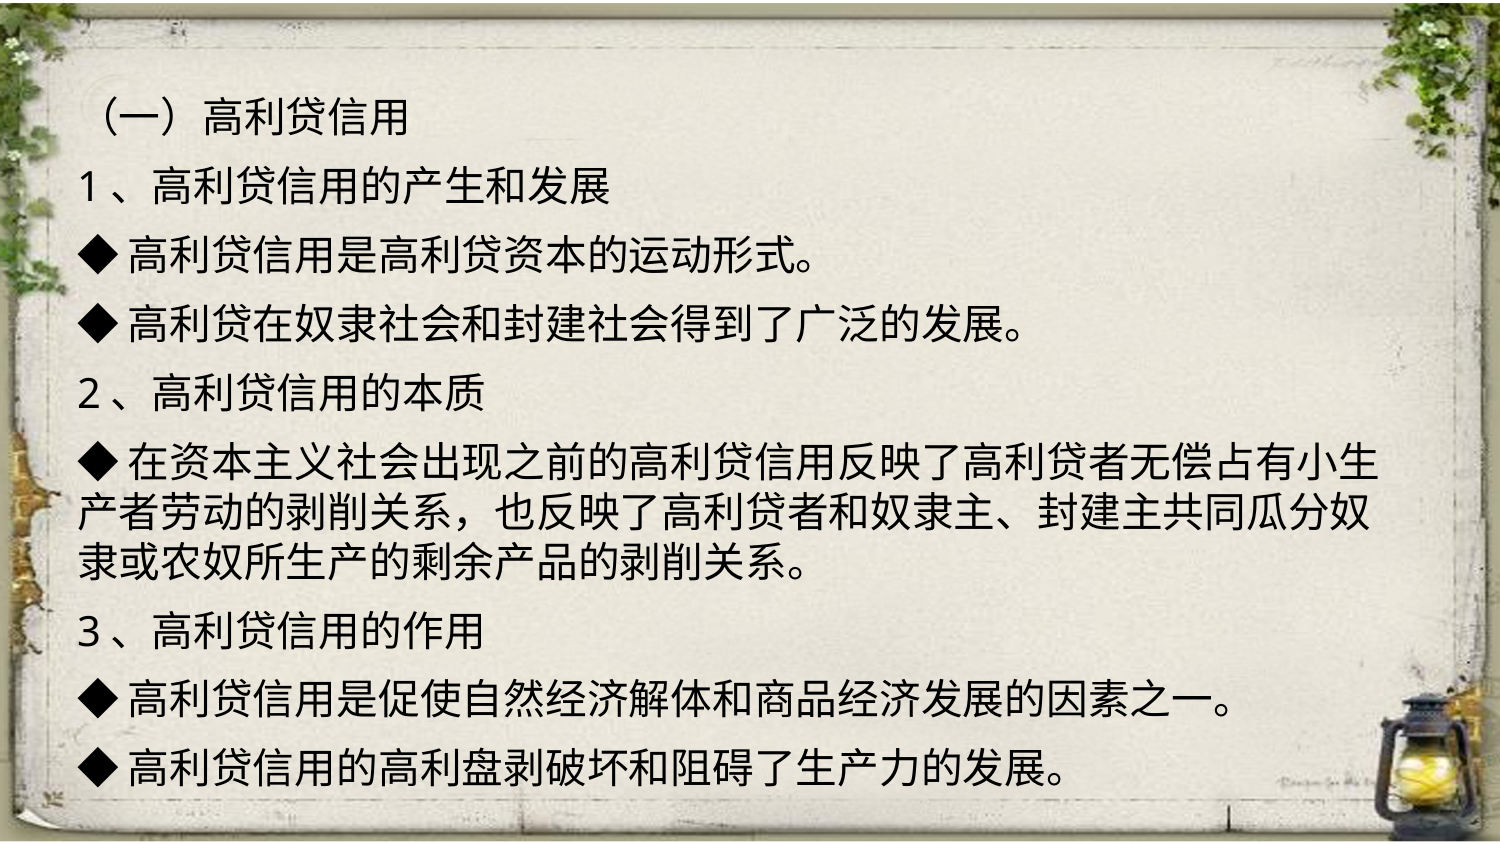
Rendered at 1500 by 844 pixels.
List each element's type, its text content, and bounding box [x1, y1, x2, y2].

picture [0, 0, 1500, 844]
list （一）高利贷信用 1、高利贷信用的产生和发展 ◆高利贷信用是高利贷资本的运动形式。 ◆高利贷在奴隶社会和封建社会得到了广泛的发展。 2、高利贷信用的本质 ◆在资本主义社会出现之前的高利贷信用反映了高利贷者无偿占有小生产者劳动的剥削关系，也反映了高利贷者和奴隶主、封建主共同瓜分奴隶或农奴所生产的剩余产品的剥削关系。 3、高利贷信用的作用 ◆高利贷信用是促使自然经济解体和商品经济发展的因素之一。 ◆高利贷信用的高利盘剥破坏和阻碍了生产力的发展。 [62, 83, 1408, 802]
